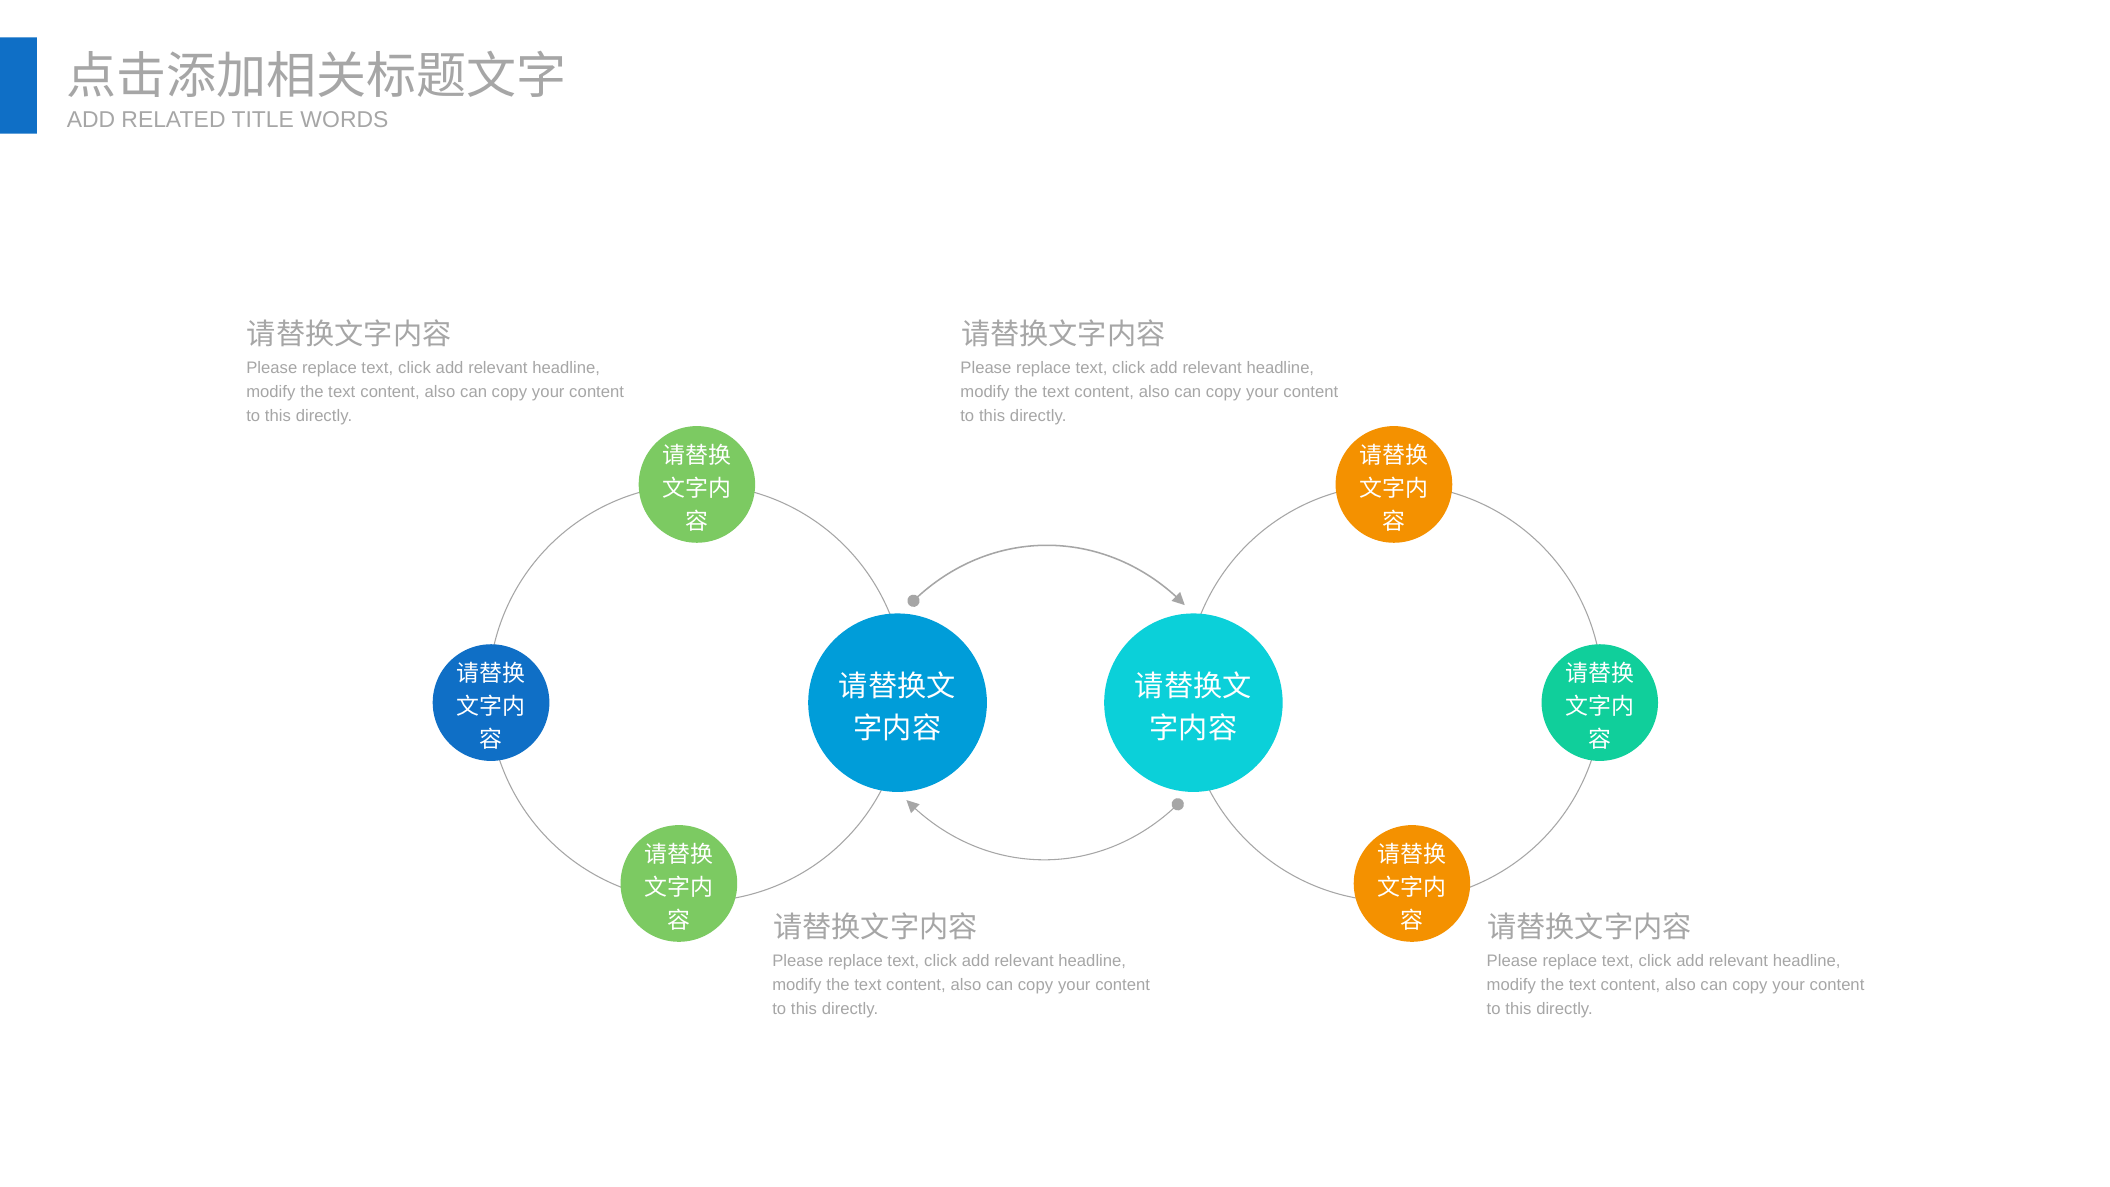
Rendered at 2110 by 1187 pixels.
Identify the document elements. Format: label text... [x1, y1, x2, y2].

text_box Please replace text, click add relevant headline, modify the text content, also can copy your content to this directly. [772, 945, 1160, 1018]
text_box 请替换文字内容 [1353, 825, 1471, 942]
text_box [1201, 492, 1597, 898]
text_box 请替换文字内容 [638, 426, 756, 543]
text_box Please replace text, click add relevant headline, modify the text content, also can copy your content to this directly. [1486, 945, 1874, 1018]
text_box 点击添加相关标题文字 [66, 43, 567, 104]
text_box [0, 36, 38, 135]
text_box 请替换文字内容 [1487, 901, 1693, 944]
text_box 请替换文字内容 [1104, 613, 1283, 792]
text_box [906, 666, 1184, 860]
text_box [907, 545, 1185, 705]
text_box 请替换文字内容 [620, 825, 738, 942]
text_box 请替换文字内容 [1541, 644, 1659, 761]
text_box 请替换文字内容 [773, 901, 978, 944]
text_box 请替换文字内容 [432, 644, 550, 761]
text_box [494, 492, 890, 898]
text_box 请替换文字内容 [961, 308, 1167, 351]
text_box Please replace text, click add relevant headline, modify the text content, also can copy your content to this directly. [246, 353, 634, 425]
text_box 请替换文字内容 [1335, 426, 1453, 543]
text_box ADD RELATED TITLE WORDS [66, 104, 389, 132]
text_box 请替换文字内容 [246, 308, 452, 351]
text_box Please replace text, click add relevant headline, modify the text content, also can copy your content to this directly. [960, 353, 1348, 425]
text_box 请替换文字内容 [808, 613, 987, 792]
